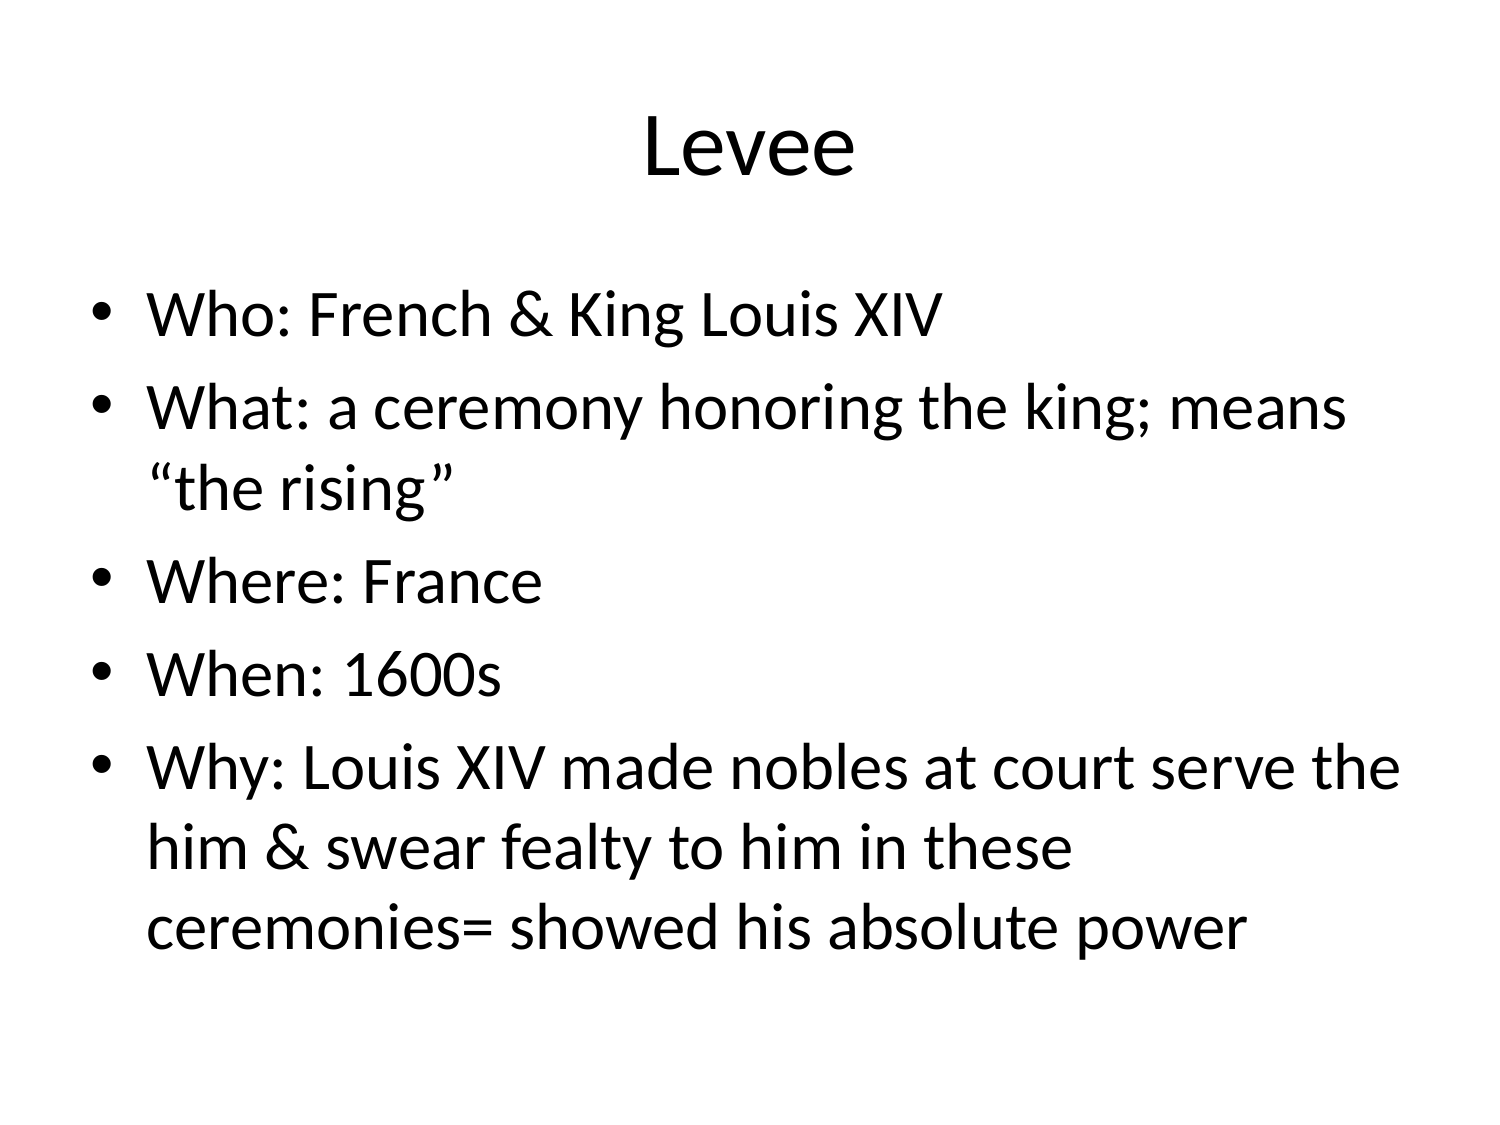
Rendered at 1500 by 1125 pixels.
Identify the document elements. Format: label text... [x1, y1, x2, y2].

list Who: French & King Louis XIV What: a ceremony honoring the king; means “the rising” Where: France When: 1600s Why: Louis XIV made nobles at court serve the him & swear fealty to him in these ceremonies= showed his absolute power [75, 262, 1425, 1005]
title Levee [75, 45, 1425, 233]
